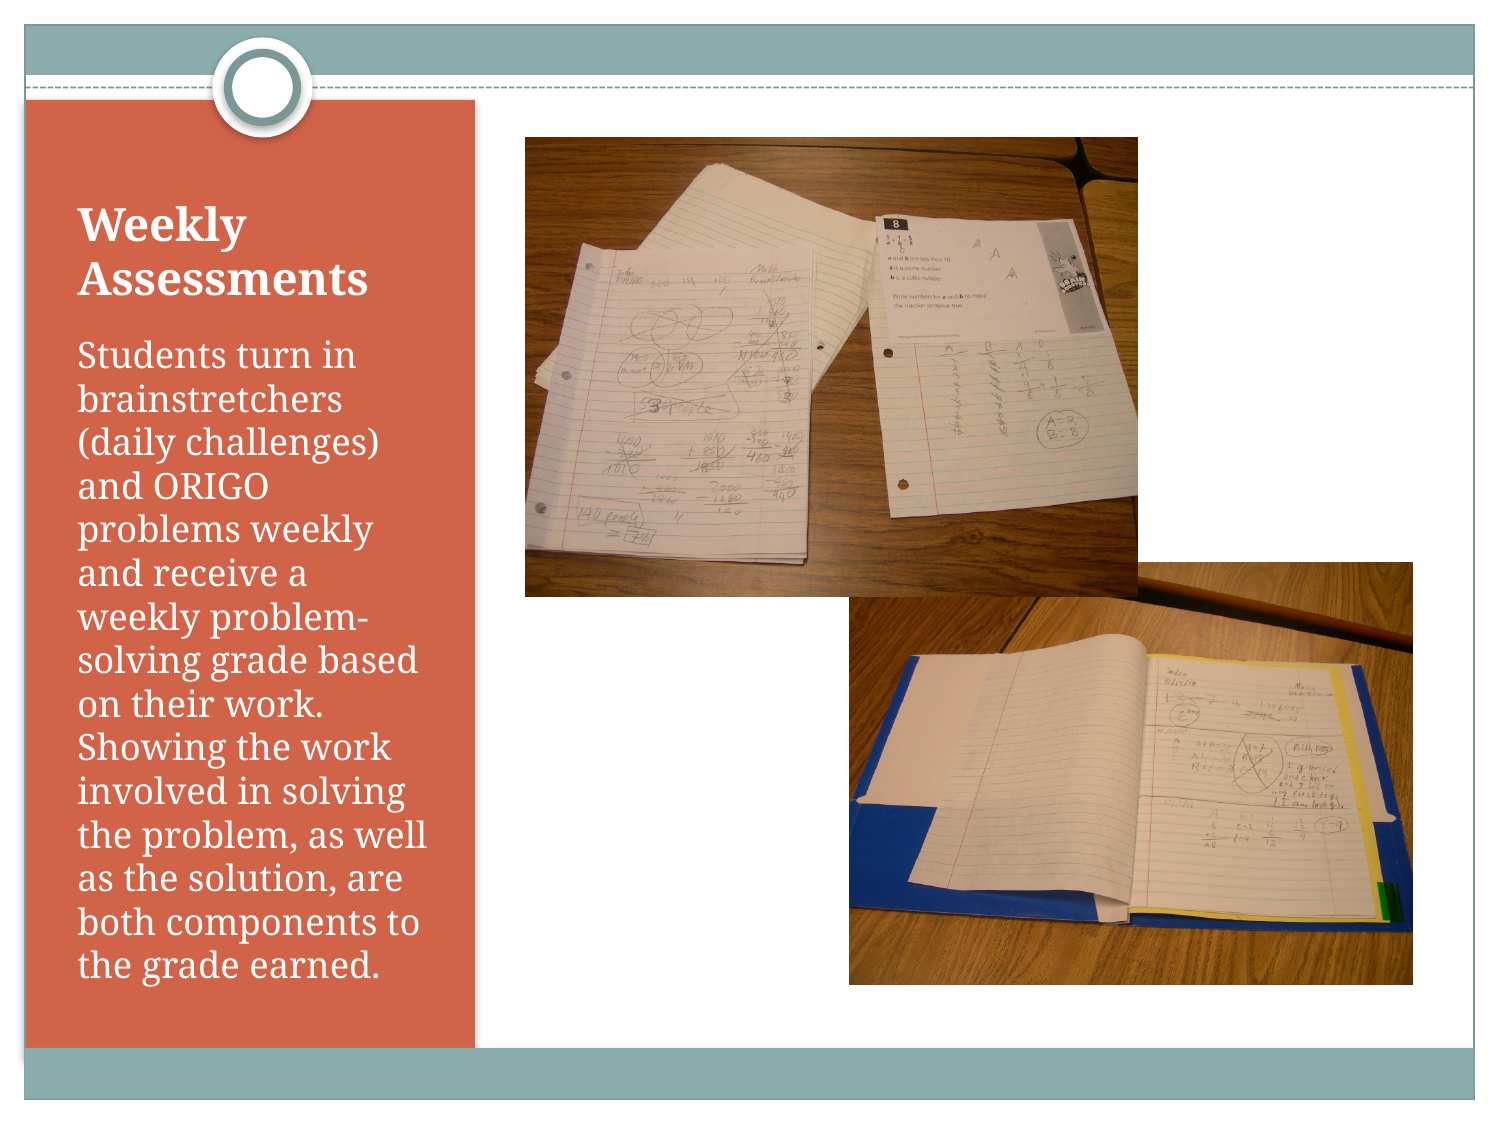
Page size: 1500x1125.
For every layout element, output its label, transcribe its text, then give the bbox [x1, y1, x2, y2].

picture [524, 137, 1138, 598]
list Students turn in brainstretchers (daily challenges) and ORIGO problems weekly and receive a weekly problem-solving grade based on their work. Showing the work involved in solving the problem, as well as the solution, are both components to the grade earned. [62, 324, 450, 1005]
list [849, 562, 1413, 985]
title Weekly Assessments [62, 149, 450, 313]
